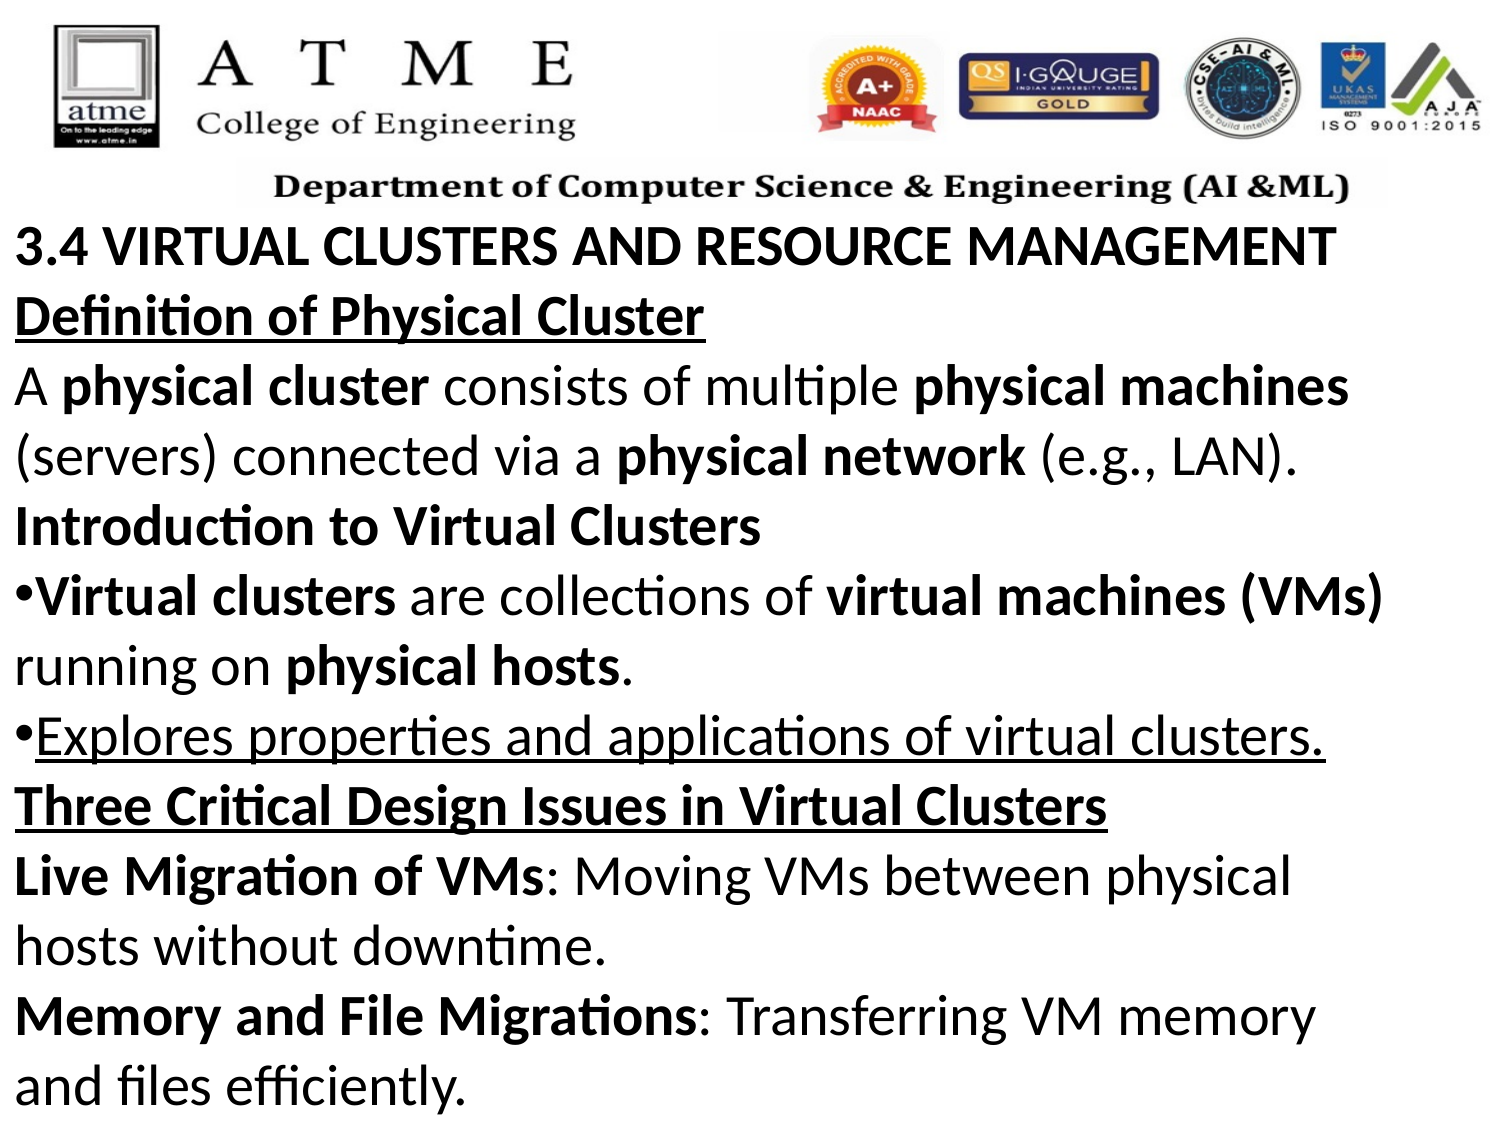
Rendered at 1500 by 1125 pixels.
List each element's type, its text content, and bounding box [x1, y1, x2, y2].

picture [24, 0, 1500, 226]
text_box 3.4 VIRTUAL CLUSTERS AND RESOURCE MANAGEMENT Definition of Physical Cluster A physical cluster consists of multiple physical machines (servers) connected via a physical network (e.g., LAN). Introduction to Virtual Clusters Virtual clusters are collections of virtual machines (VMs) running on physical hosts. Explores properties and applications of virtual clusters. Three Critical Design Issues in Virtual Clusters Live Migration of VMs: Moving VMs between physical hosts without downtime. Memory and File Migrations: Transferring VM memory and files efficiently. [0, 200, 1425, 1125]
